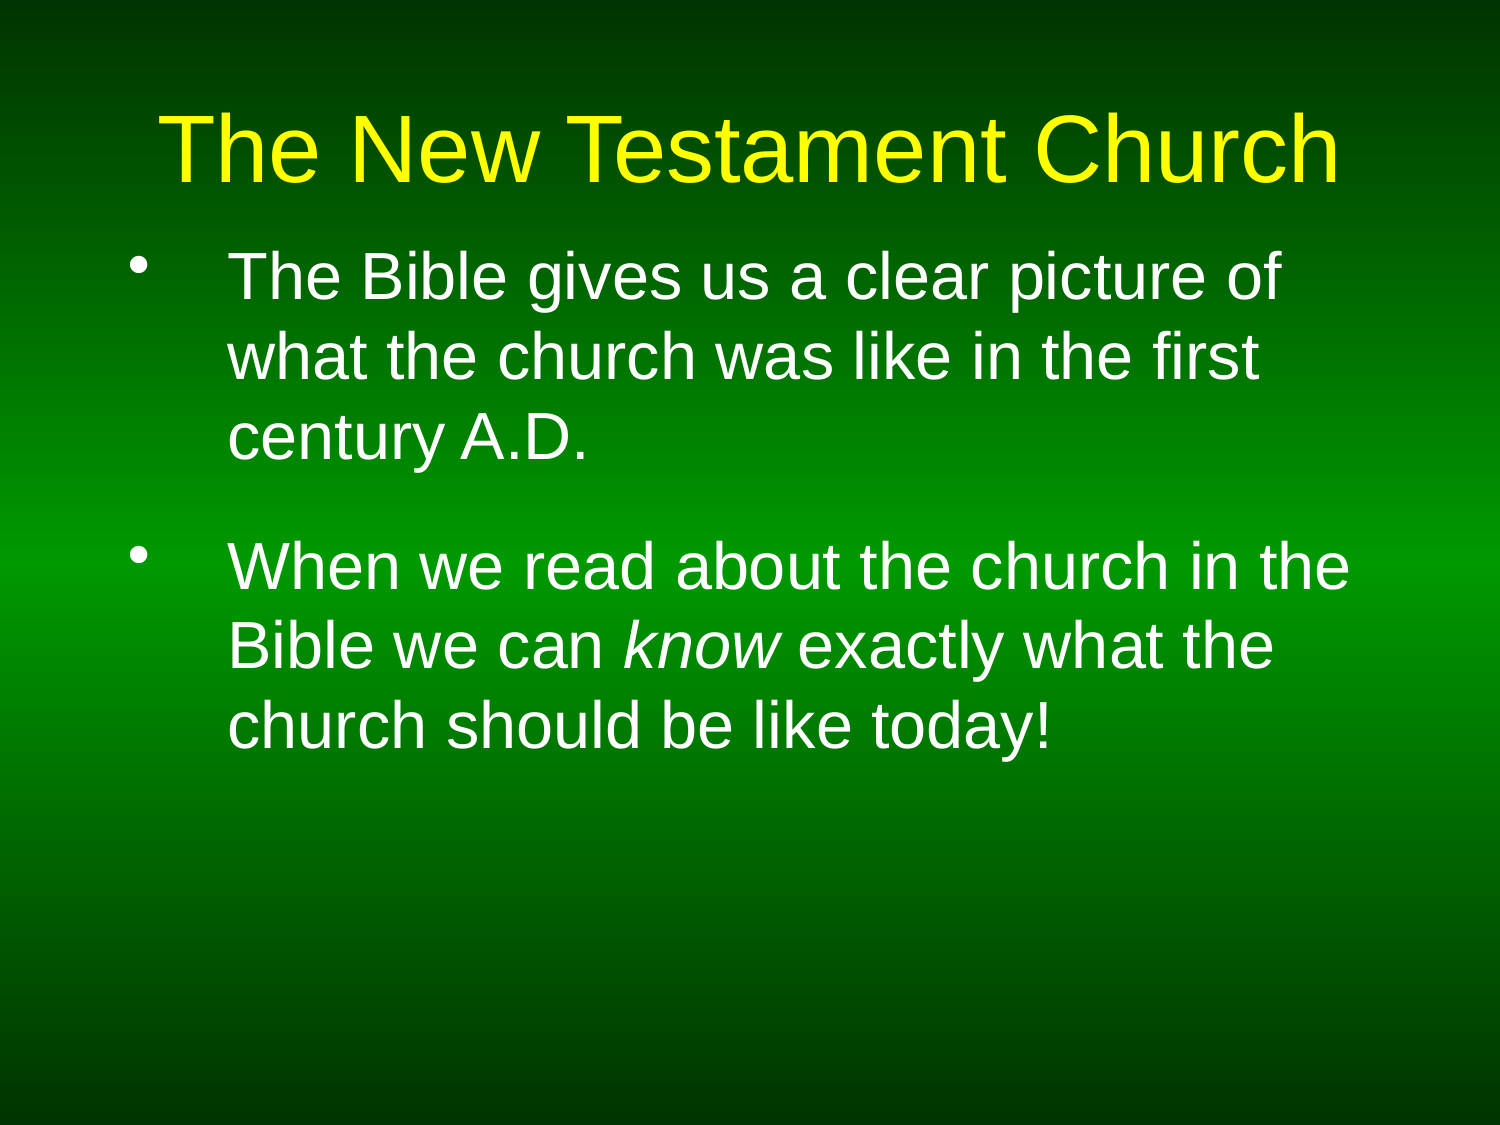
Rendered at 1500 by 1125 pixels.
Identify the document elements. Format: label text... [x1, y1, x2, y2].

title The New Testament Church [37, 50, 1463, 238]
list The Bible gives us a clear picture of what the church was like in the first century A.D. When we read about the church in the Bible we can know exactly what the church should be like today! [112, 224, 1450, 1013]
